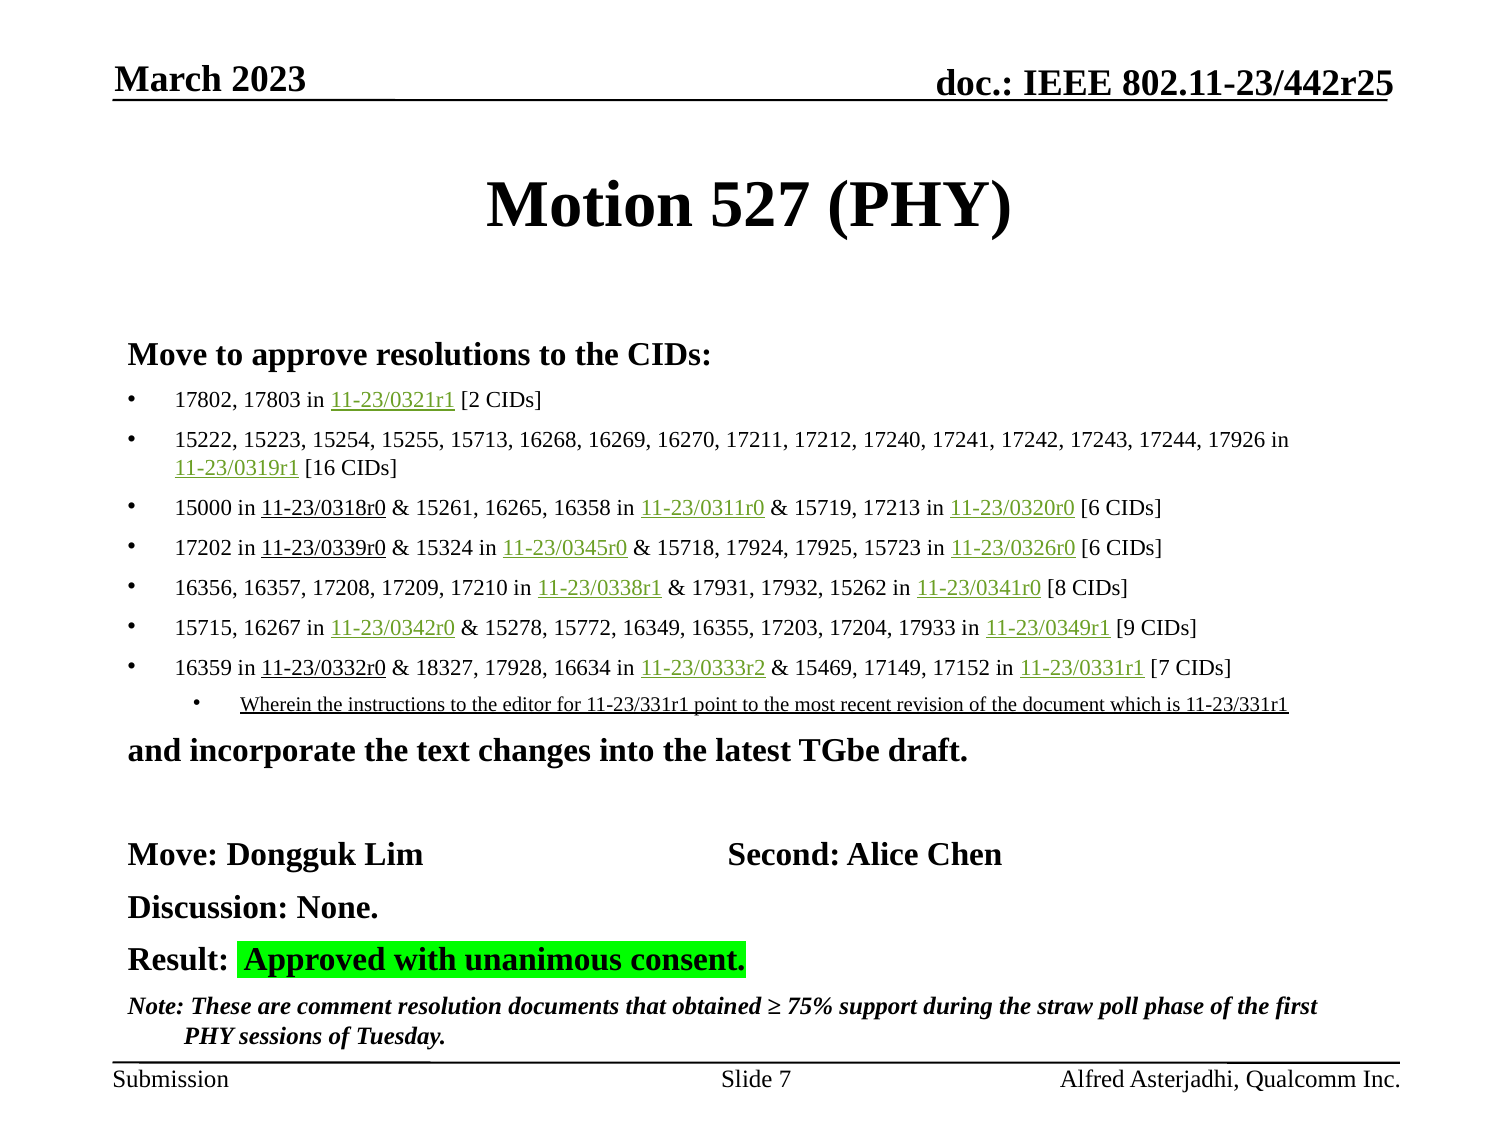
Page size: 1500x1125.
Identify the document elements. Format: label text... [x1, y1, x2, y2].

title Motion 527 (PHY) [112, 112, 1388, 288]
list Move to approve resolutions to the CIDs: 17802, 17803 in 11-23/0321r1 [2 CIDs] 15222, 15223, 15254, 15255, 15713, 16268, 16269, 16270, 17211, 17212, 17240, 17241, 17242, 17243, 17244, 17926 in 11-23/0319r1 [16 CIDs] 15000 in 11-23/0318r0 & 15261, 16265, 16358 in 11-23/0311r0 & 15719, 17213 in 11-23/0320r0 [6 CIDs] 17202 in 11-23/0339r0 & 15324 in 11-23/0345r0 & 15718, 17924, 17925, 15723 in 11-23/0326r0 [6 CIDs] 16356, 16357, 17208, 17209, 17210 in 11-23/0338r1 & 17931, 17932, 15262 in 11-23/0341r0 [8 CIDs] 15715, 16267 in 11-23/0342r0 & 15278, 15772, 16349, 16355, 17203, 17204, 17933 in 11-23/0349r1 [9 CIDs] 16359 in 11-23/0332r0 & 18327, 17928, 16634 in 11-23/0333r2 & 15469, 17149, 17152 in 11-23/0331r1 [7 CIDs] Wherein the instructions to the editor for 11-23/331r1 point to the most recent revision of the document which is 11-23/331r1 and incorporate the text changes into the latest TGbe draft. Move: Dongguk Lim Second: Alice Chen Discussion: None. Result: Approved with unanimous consent. Note: These are comment resolution documents that obtained ≥ 75% support during the straw poll phase of the first PHY sessions of Tuesday. [112, 324, 1388, 1063]
footer Alfred Asterjadhi, Qualcomm Inc. [878, 1061, 1402, 1093]
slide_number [114, 54, 423, 100]
slide_number Slide 7 [712, 1061, 800, 1123]
